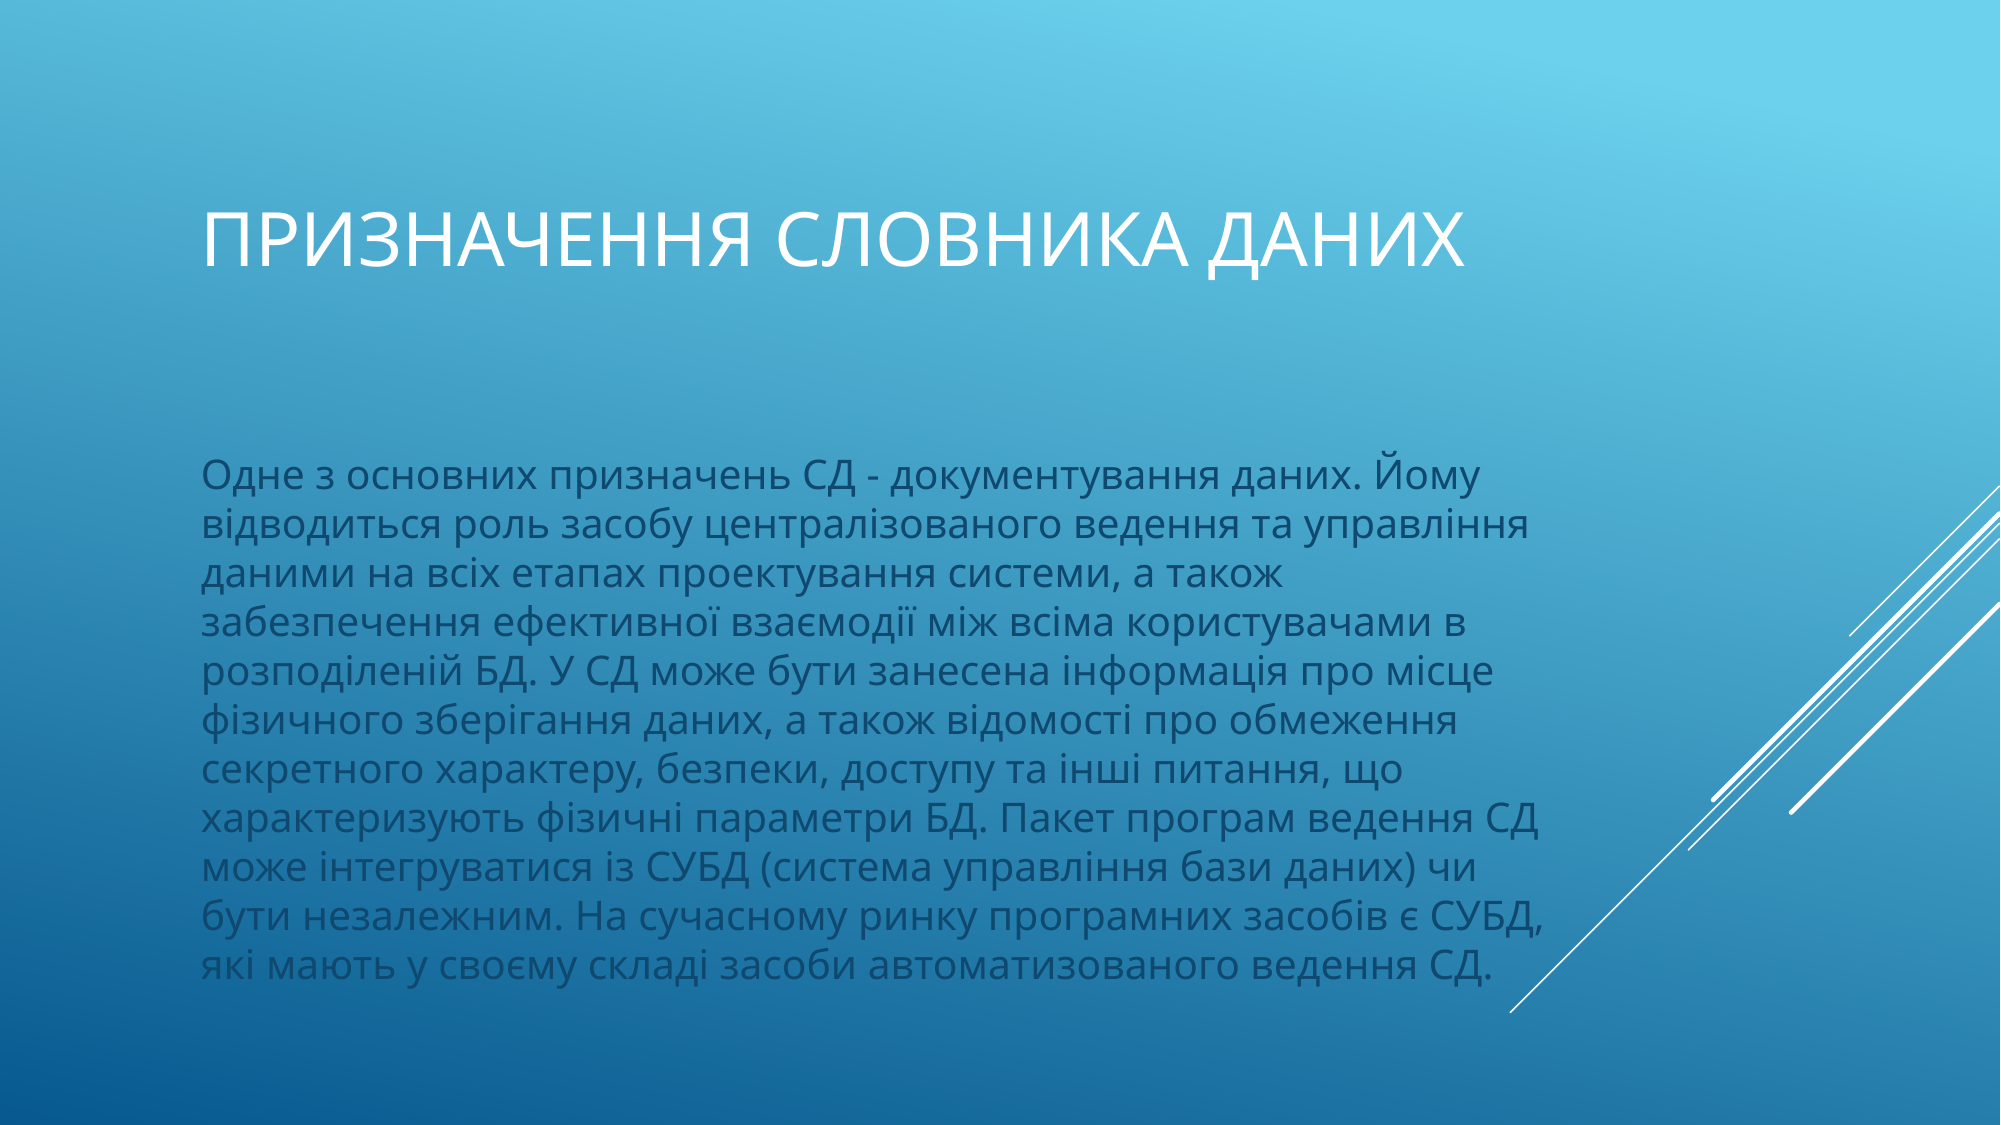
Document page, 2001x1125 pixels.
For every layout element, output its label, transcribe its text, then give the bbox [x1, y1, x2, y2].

list Одне з основних призначень СД - документування даних. Йому відводиться роль засобу централізованого ведення та управління даними на всіх етапах проектування системи, а також забезпечення ефективної взаємодії між всіма користувачами в розподіленій БД. У СД може бути занесена інформація про місце фізичного зберігання даних, а також відомості про обмеження секретного характеру, безпеки, доступу та інші питання, що характеризують фізичні параметри БД. Пакет програм ведення СД може інтегруватися із СУБД (система управління бази даних) чи бути незалежним. На сучасному ринку програмних засобів є СУБД, які мають у своєму складі засоби автоматизованого ведення СД. [185, 421, 1586, 1015]
title Призначення словника даних [185, 112, 1586, 360]
